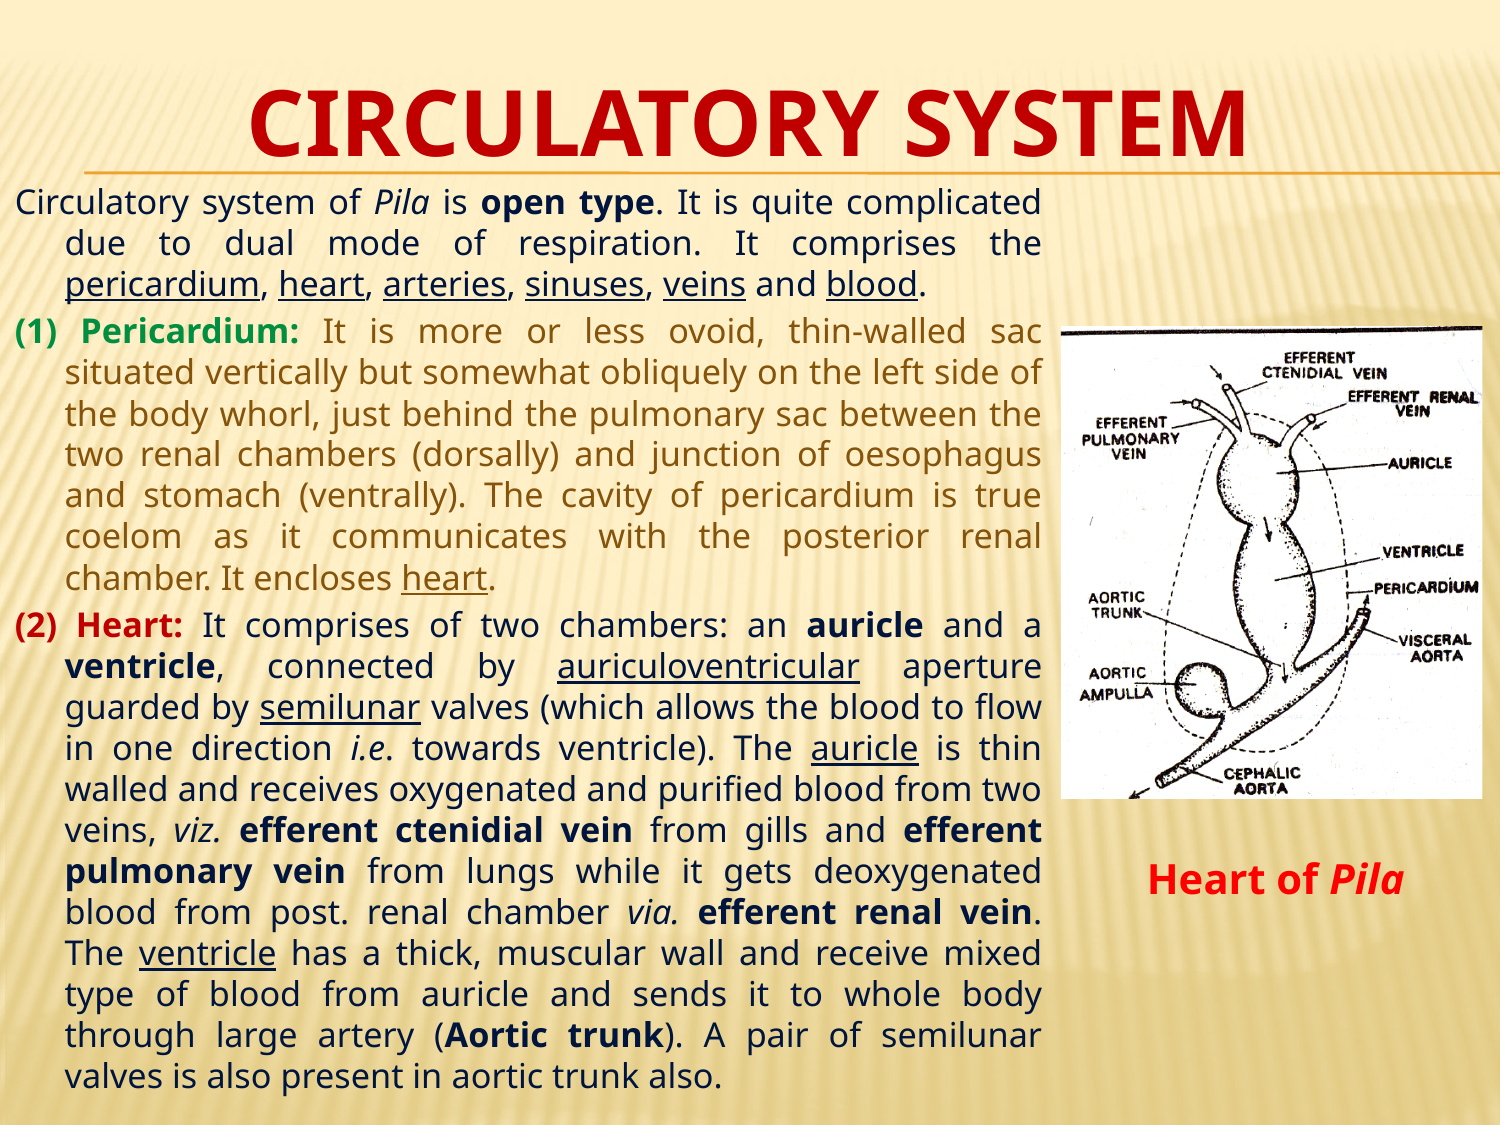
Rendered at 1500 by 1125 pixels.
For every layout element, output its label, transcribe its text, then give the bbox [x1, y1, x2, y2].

list Circulatory system of Pila is open type. It is quite complicated due to dual mode of respiration. It comprises the pericardium, heart, arteries, sinuses, veins and blood. (1) Pericardium: It is more or less ovoid, thin-walled sac situated vertically but somewhat obliquely on the left side of the body whorl, just behind the pulmonary sac between the two renal chambers (dorsally) and junction of oesophagus and stomach (ventrally). The cavity of pericardium is true coelom as it communicates with the posterior renal chamber. It encloses heart. (2) Heart: It comprises of two chambers: an auricle and a ventricle, connected by auriculoventricular aperture guarded by semilunar valves (which allows the blood to flow in one direction i.e. towards ventricle). The auricle is thin walled and receives oxygenated and purified blood from two veins, viz. efferent ctenidial vein from gills and efferent pulmonary vein from lungs while it gets deoxygenated blood from post. renal chamber via. efferent renal vein. The ventricle has a thick, muscular wall and receive mixed type of blood from auricle and sends it to whole body through large artery (Aortic trunk). A pair of semilunar valves is also present in aortic trunk also. [0, 172, 1058, 1125]
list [1035, 351, 1500, 774]
title Circulatory System [0, 66, 1500, 173]
text_box Heart of Pila [1080, 846, 1471, 911]
